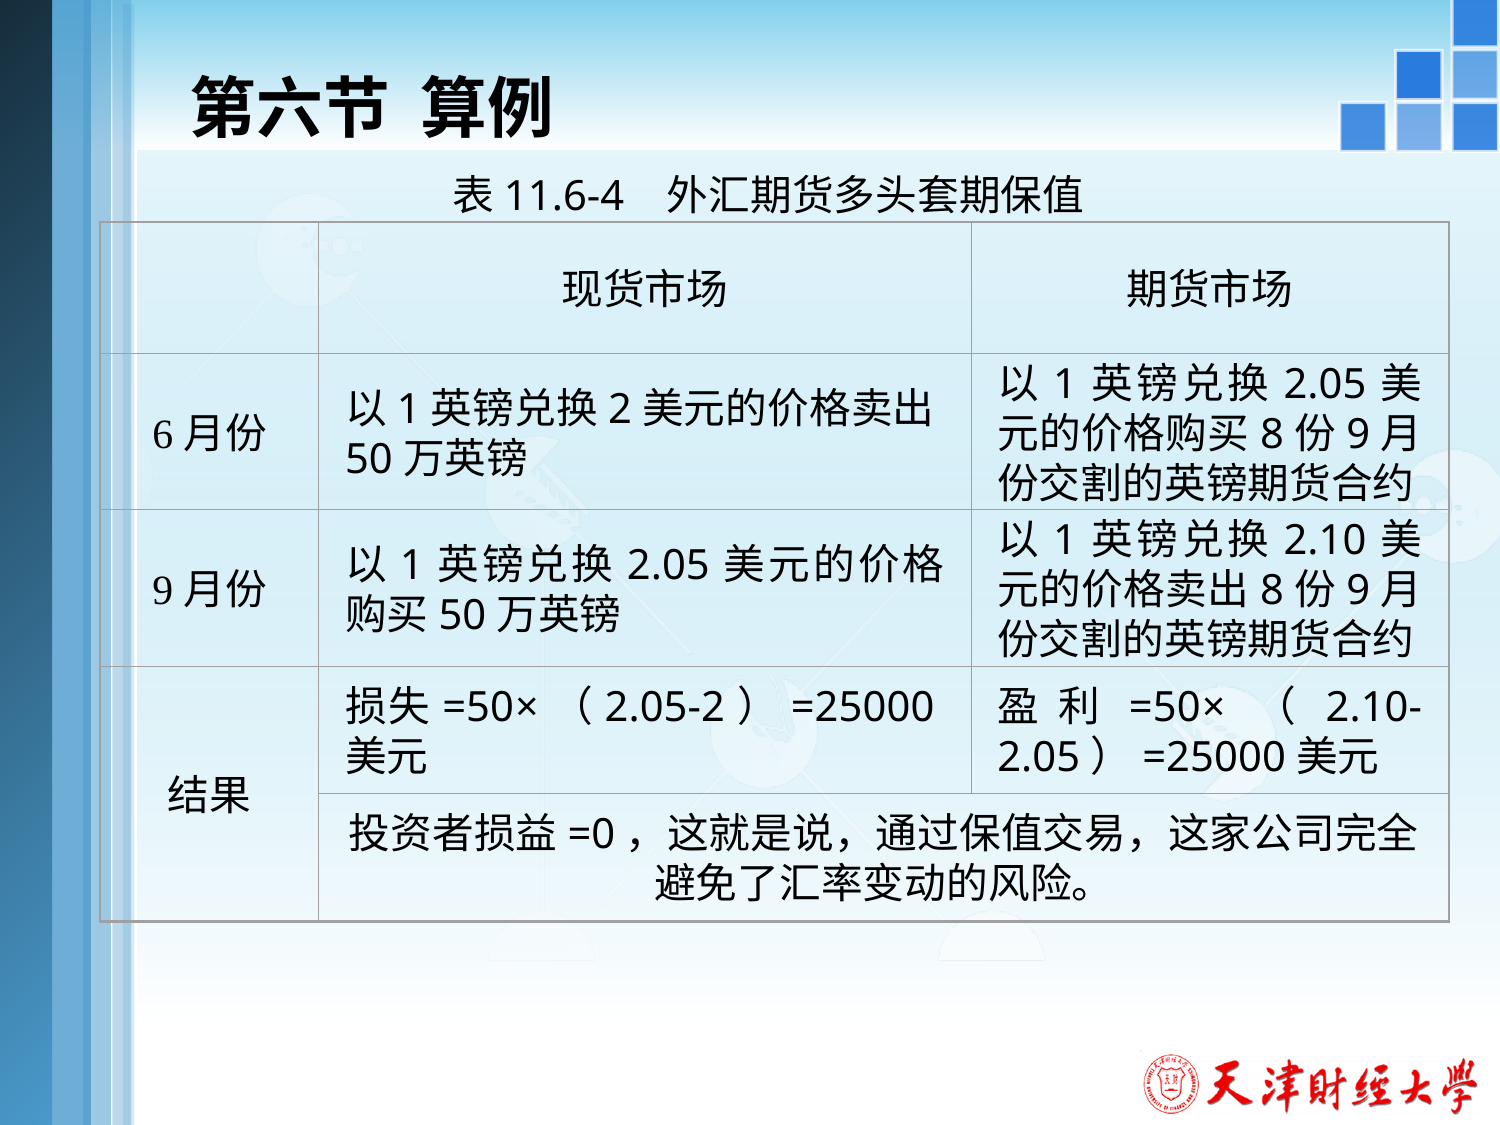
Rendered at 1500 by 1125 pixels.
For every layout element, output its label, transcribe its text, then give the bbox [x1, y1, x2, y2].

title 第六节 算例 [174, 75, 1175, 138]
text_box 表11.6-4 外汇期货多头套期保值 [366, 161, 1170, 220]
picture [132, 150, 1500, 965]
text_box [99, 221, 1450, 923]
picture [1131, 1049, 1500, 1119]
